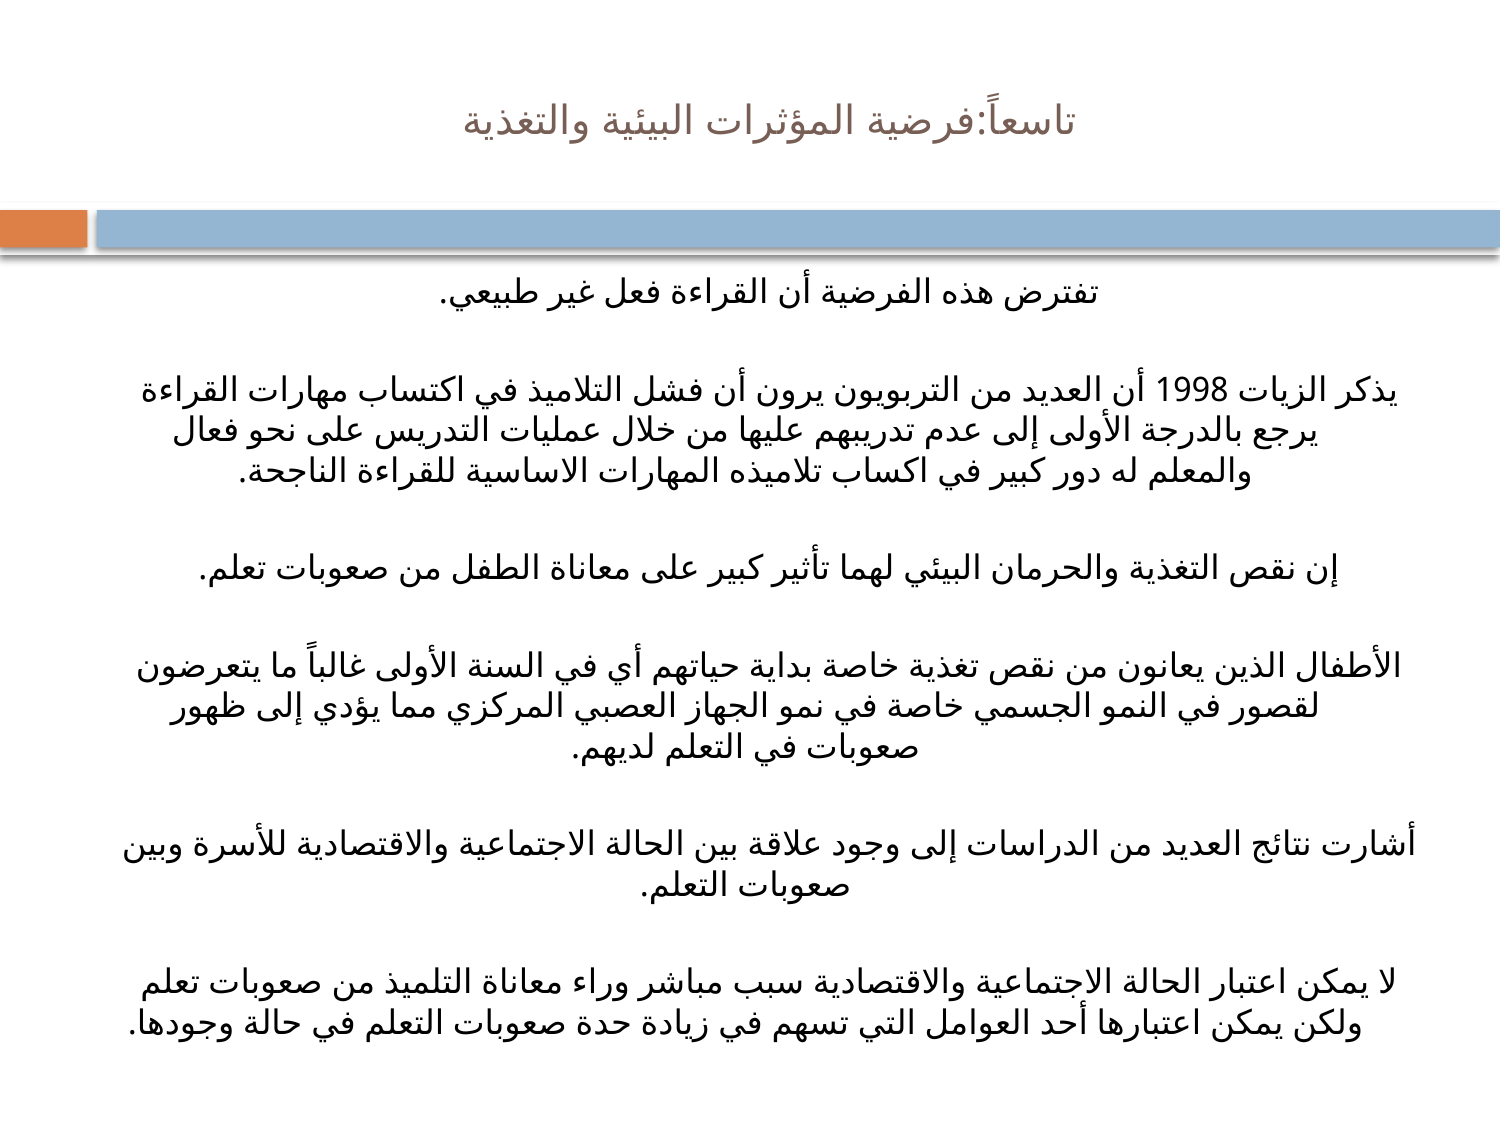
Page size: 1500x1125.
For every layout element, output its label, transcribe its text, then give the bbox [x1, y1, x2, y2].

title تاسعاً:فرضية المؤثرات البيئية والتغذية [100, 37, 1438, 200]
list تفترض هذه الفرضية أن القراءة فعل غير طبيعي. يذكر الزيات 1998 أن العديد من التربويون يرون أن فشل التلاميذ في اكتساب مهارات القراءة يرجع بالدرجة الأولى إلى عدم تدريبهم عليها من خلال عمليات التدريس على نحو فعال والمعلم له دور كبير في اكساب تلاميذه المهارات الاساسية للقراءة الناجحة. إن نقص التغذية والحرمان البيئي لهما تأثير كبير على معاناة الطفل من صعوبات تعلم. الأطفال الذين يعانون من نقص تغذية خاصة بداية حياتهم أي في السنة الأولى غالباً ما يتعرضون لقصور في النمو الجسمي خاصة في نمو الجهاز العصبي المركزي مما يؤدي إلى ظهور صعوبات في التعلم لديهم. أشارت نتائج العديد من الدراسات إلى وجود علاقة بين الحالة الاجتماعية والاقتصادية للأسرة وبين صعوبات التعلم. لا يمكن اعتبار الحالة الاجتماعية والاقتصادية سبب مباشر وراء معاناة التلميذ من صعوبات تعلم ولكن يمكن اعتبارها أحد العوامل التي تسهم في زيادة حدة صعوبات التعلم في حالة وجودها. [100, 262, 1438, 1063]
